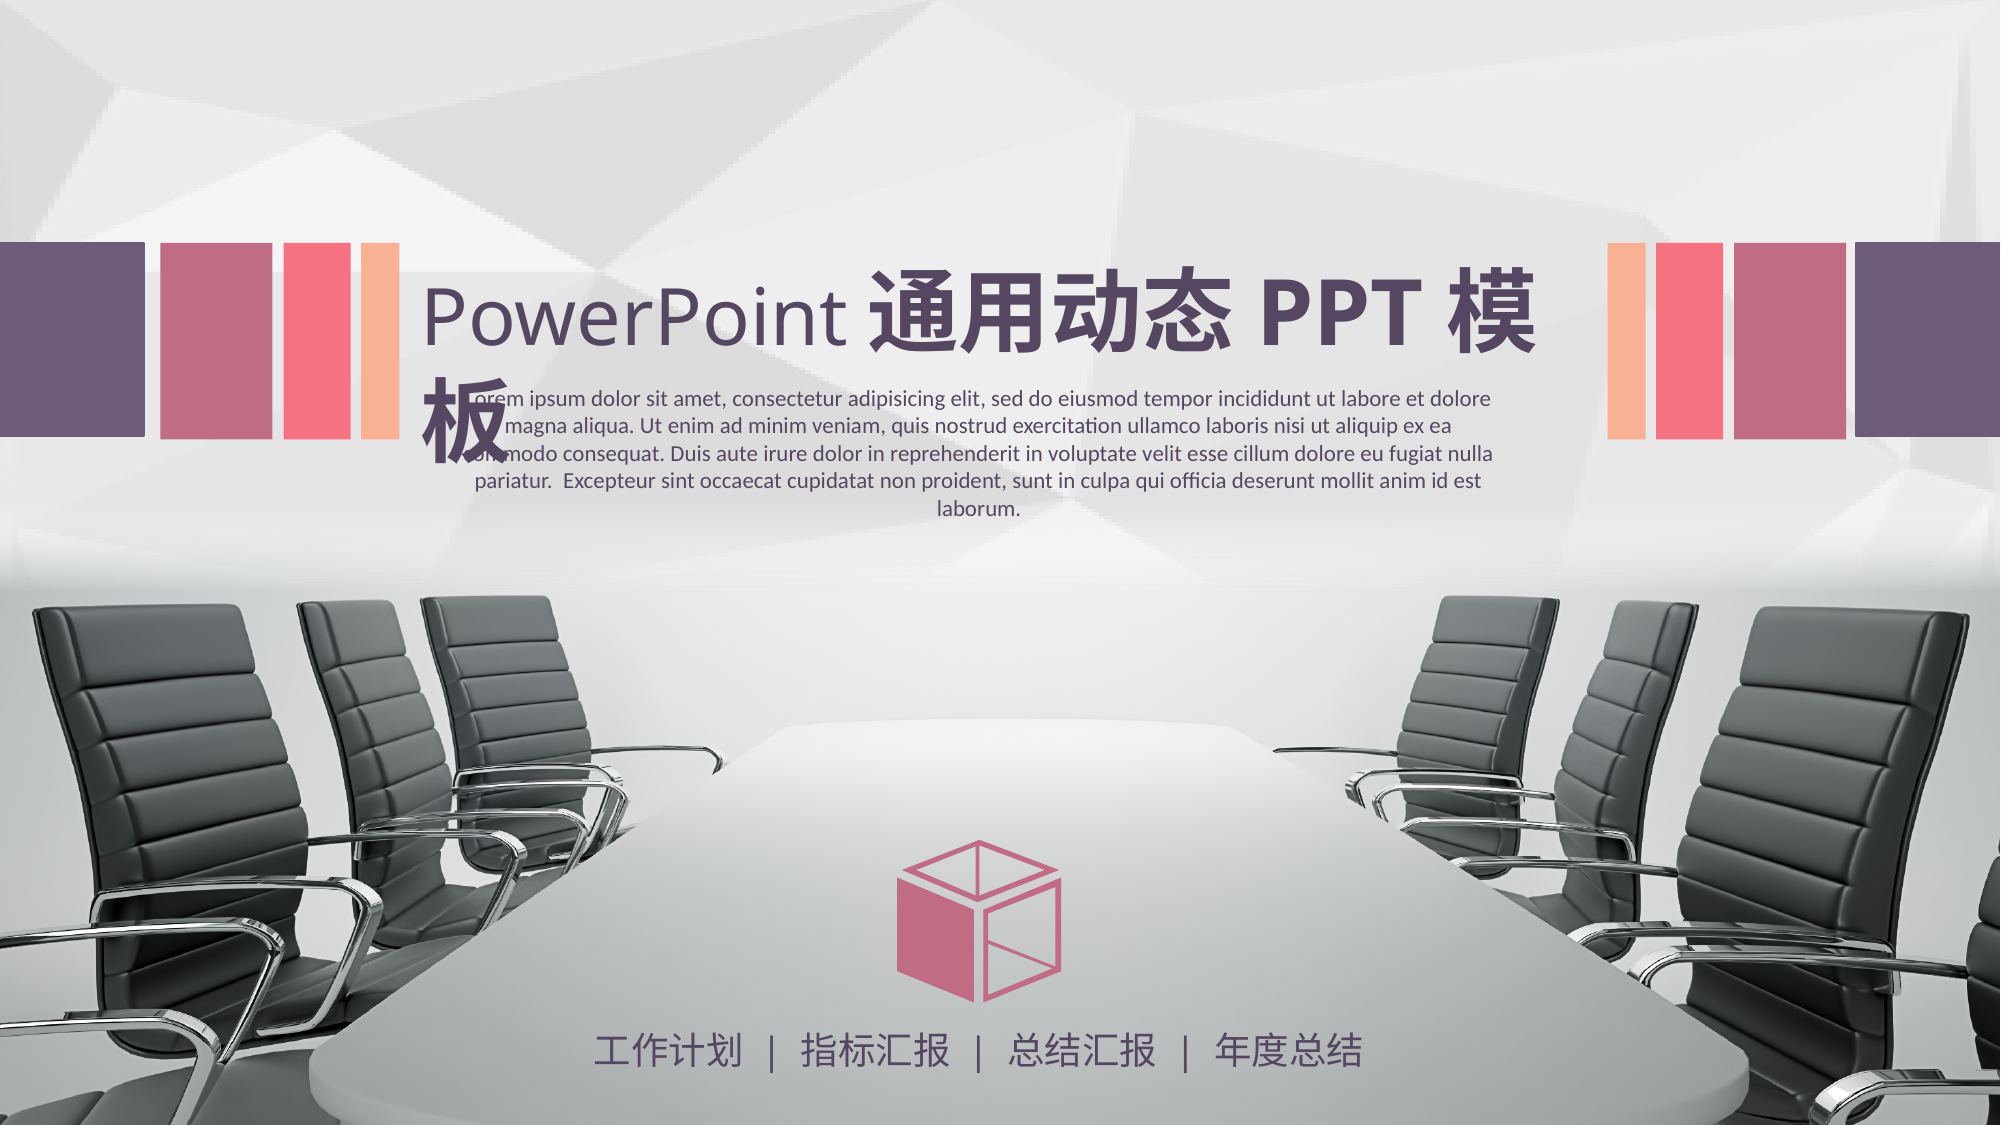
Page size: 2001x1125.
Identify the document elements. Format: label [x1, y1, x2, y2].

picture [0, 0, 2001, 1125]
text_box [0, 242, 2000, 440]
text_box [897, 839, 1062, 1003]
